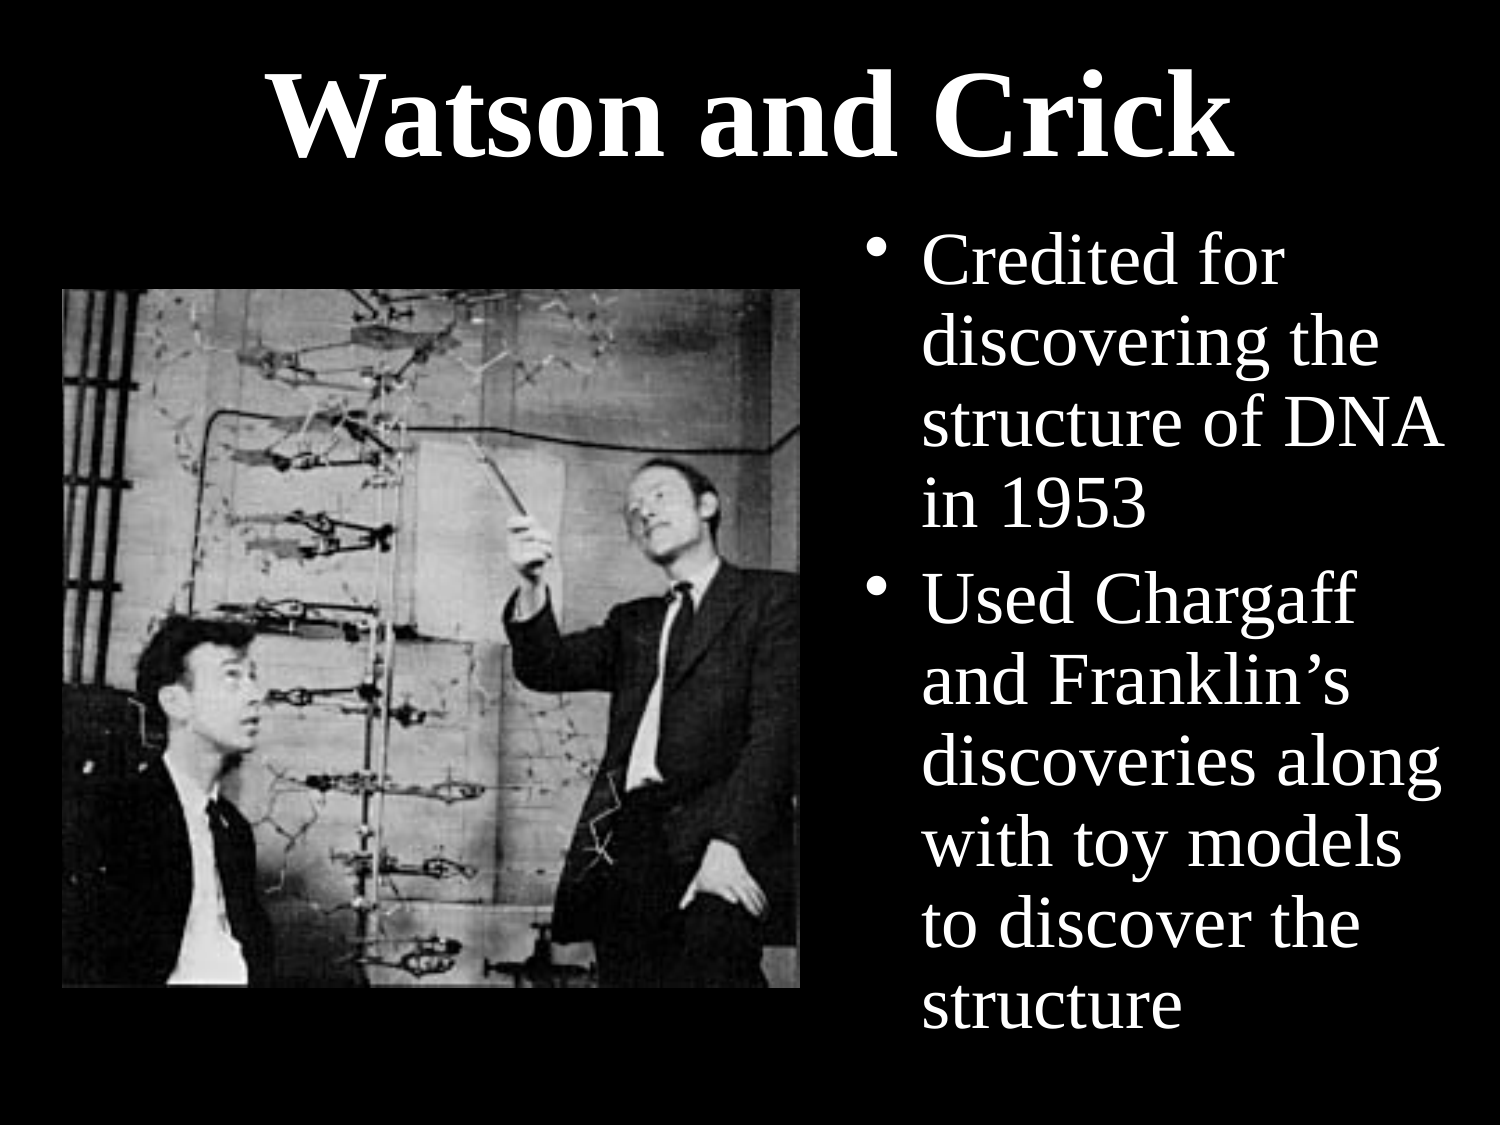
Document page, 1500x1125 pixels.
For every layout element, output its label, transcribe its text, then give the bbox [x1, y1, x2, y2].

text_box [62, 288, 801, 988]
title Watson and Crick [112, 12, 1388, 200]
list Credited for discovering the structure of DNA in 1953 Used Chargaff and Franklin’s discoveries along with toy models to discover the structure [849, 212, 1475, 1125]
